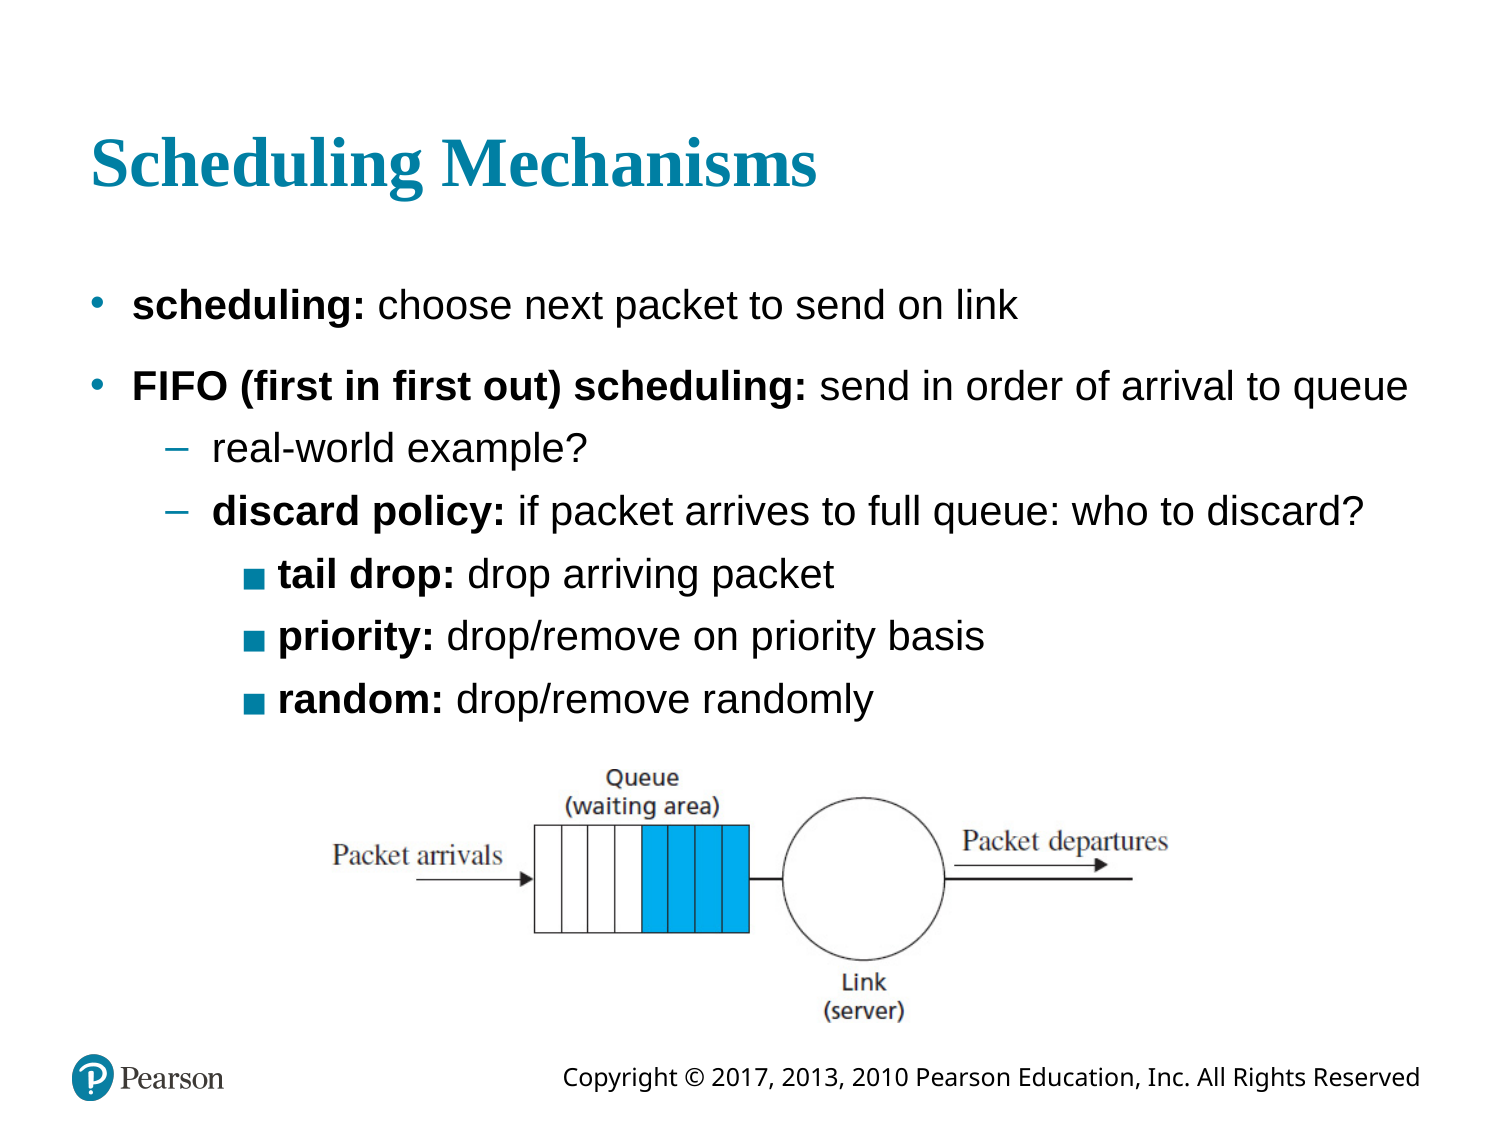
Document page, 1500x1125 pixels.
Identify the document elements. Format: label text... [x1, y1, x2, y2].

title Scheduling Mechanisms [75, 35, 1425, 216]
picture [98, 1054, 224, 1101]
picture [331, 769, 1169, 1023]
list scheduling: choose next packet to send on link F I F O (first in first out) scheduling: send in order of arrival to queue real-world example? discard policy: if packet arrives to full queue: who to discard? tail drop: drop arriving packet priority: drop/remove on priority basis random: drop/remove randomly [75, 262, 1425, 723]
picture [72, 1054, 88, 1070]
picture [72, 1087, 83, 1101]
picture [80, 1063, 106, 1088]
